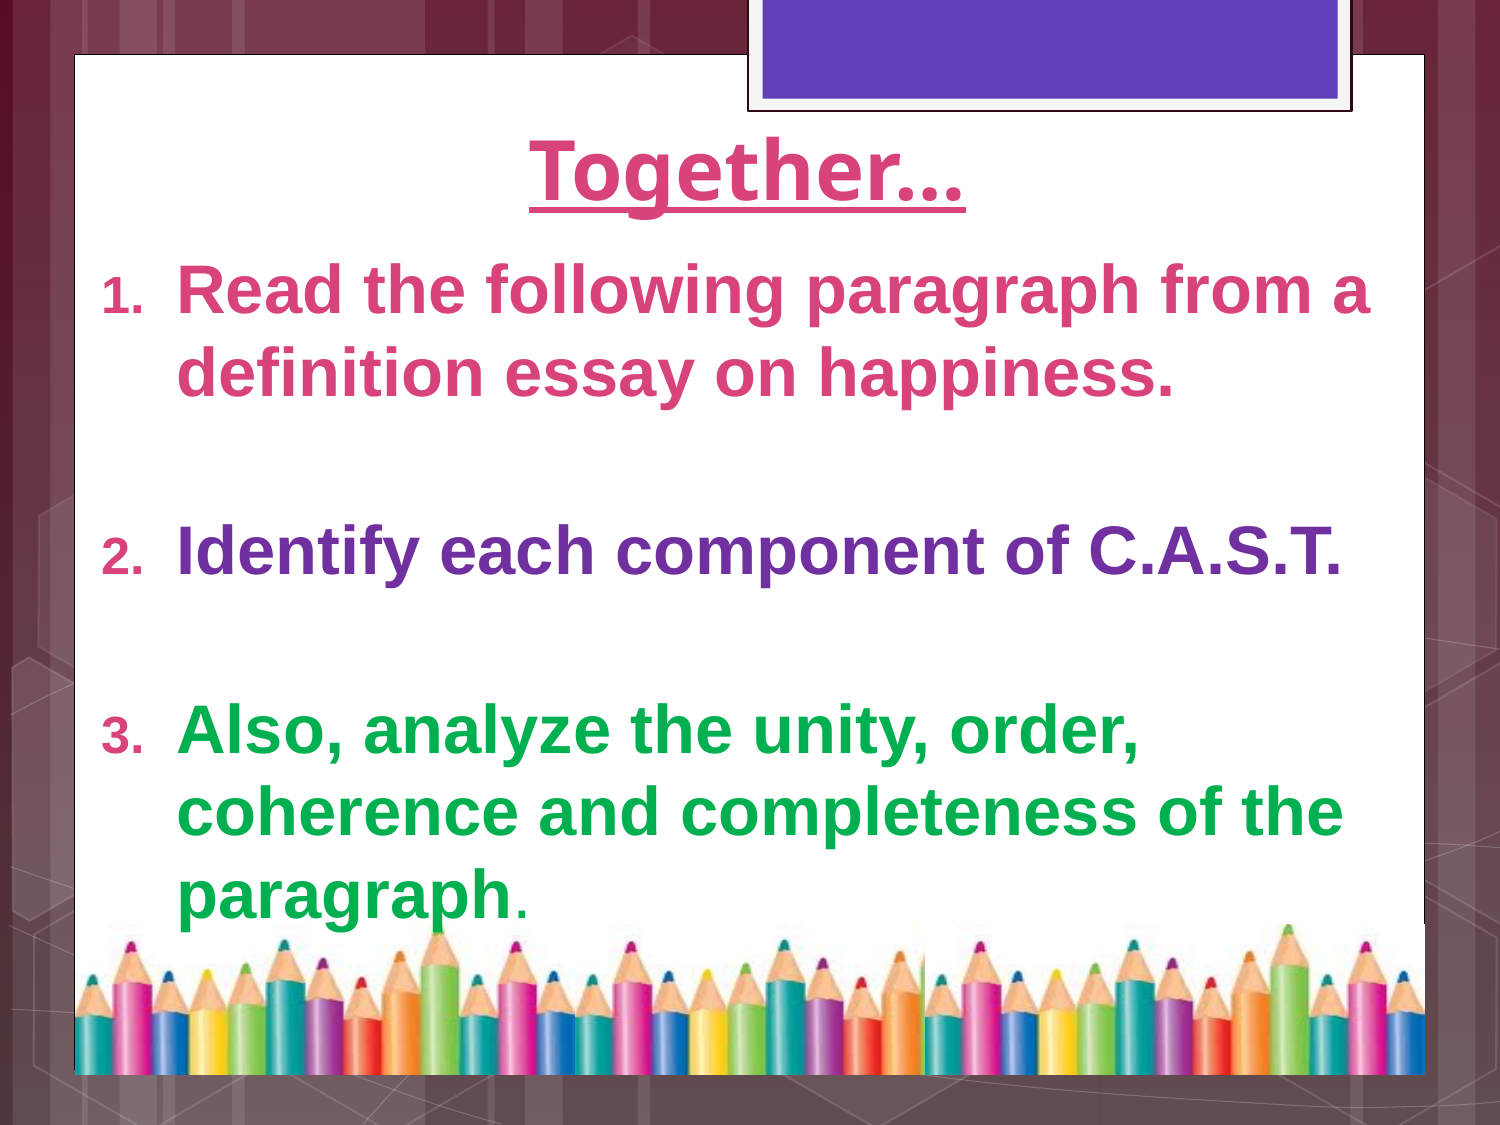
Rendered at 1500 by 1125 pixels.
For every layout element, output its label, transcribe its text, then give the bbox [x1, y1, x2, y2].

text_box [74, 924, 1426, 1076]
list Read the following paragraph from a definition essay on happiness. Identify each component of C.A.S.T. Also, analyze the unity, order, coherence and completeness of the paragraph. [75, 237, 1425, 814]
title Together… [171, 37, 1324, 225]
